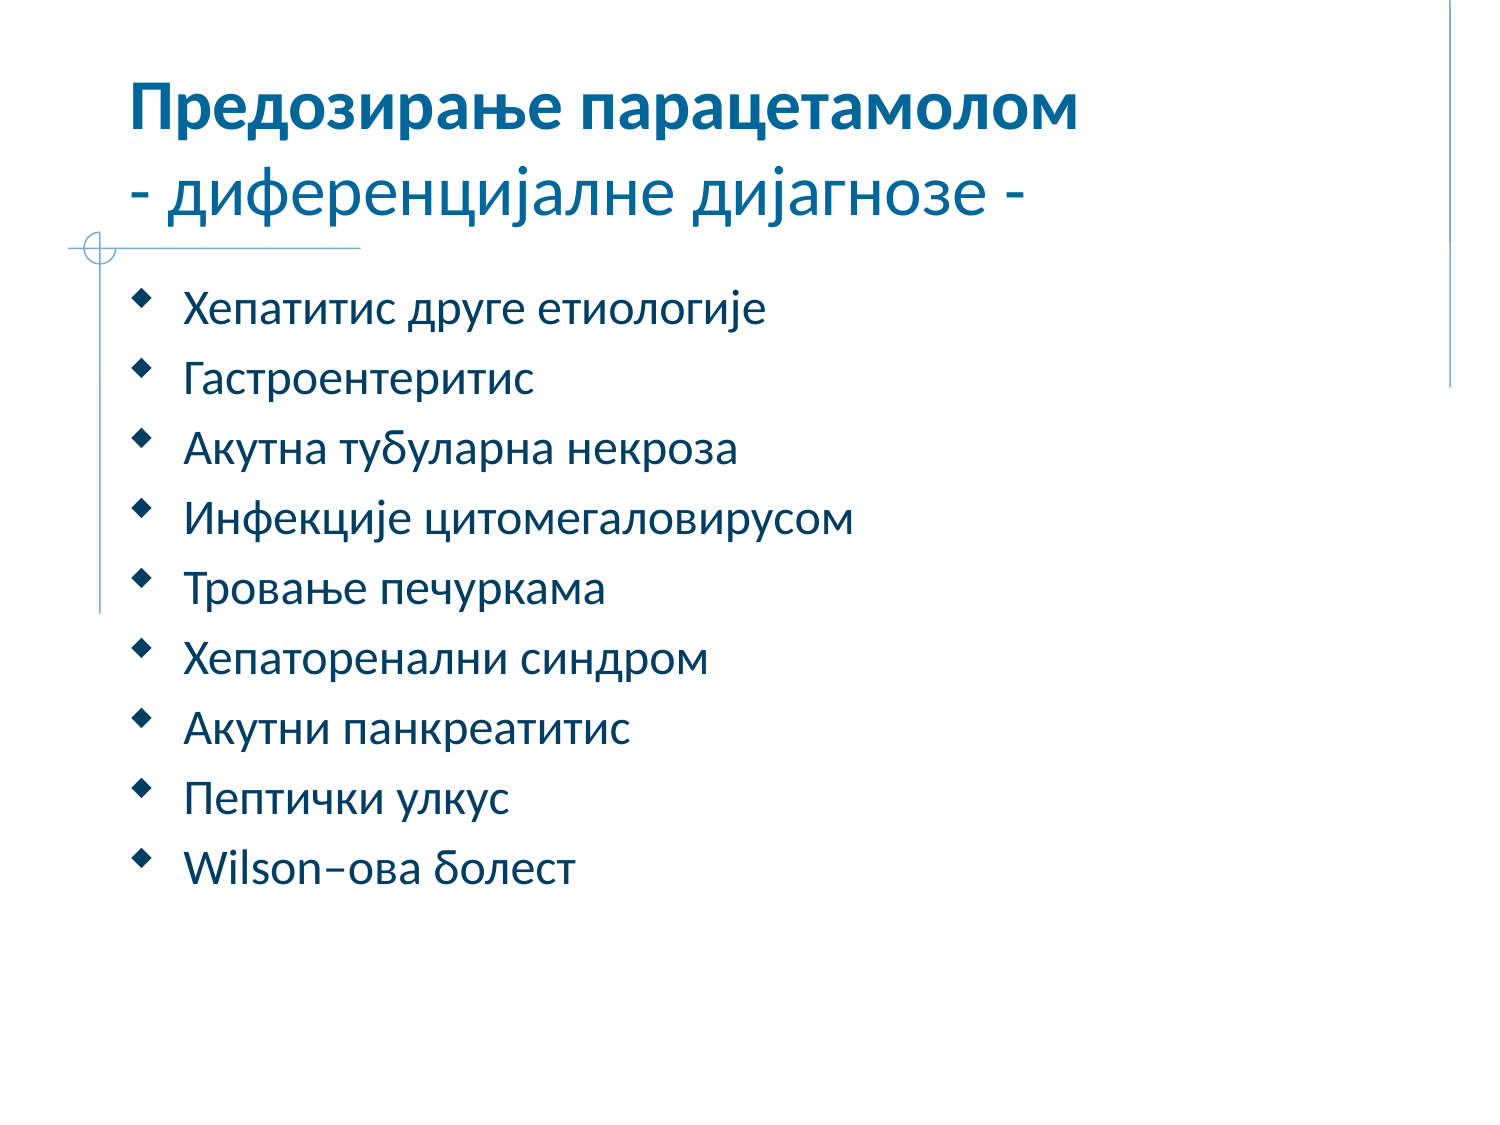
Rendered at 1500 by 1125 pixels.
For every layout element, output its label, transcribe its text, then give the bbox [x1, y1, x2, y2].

title Предозирање парацетамолом - диференцијалне дијагнозе - [113, 49, 1436, 238]
list Хепатитис друге етиологије Гастроентеритис Акутна тубуларна некроза Инфекције цитомегаловирусом Тровање печуркама Хепаторенални синдром Акутни панкреатитис Пептички улкус Wilson–ова болест [111, 266, 1436, 1024]
